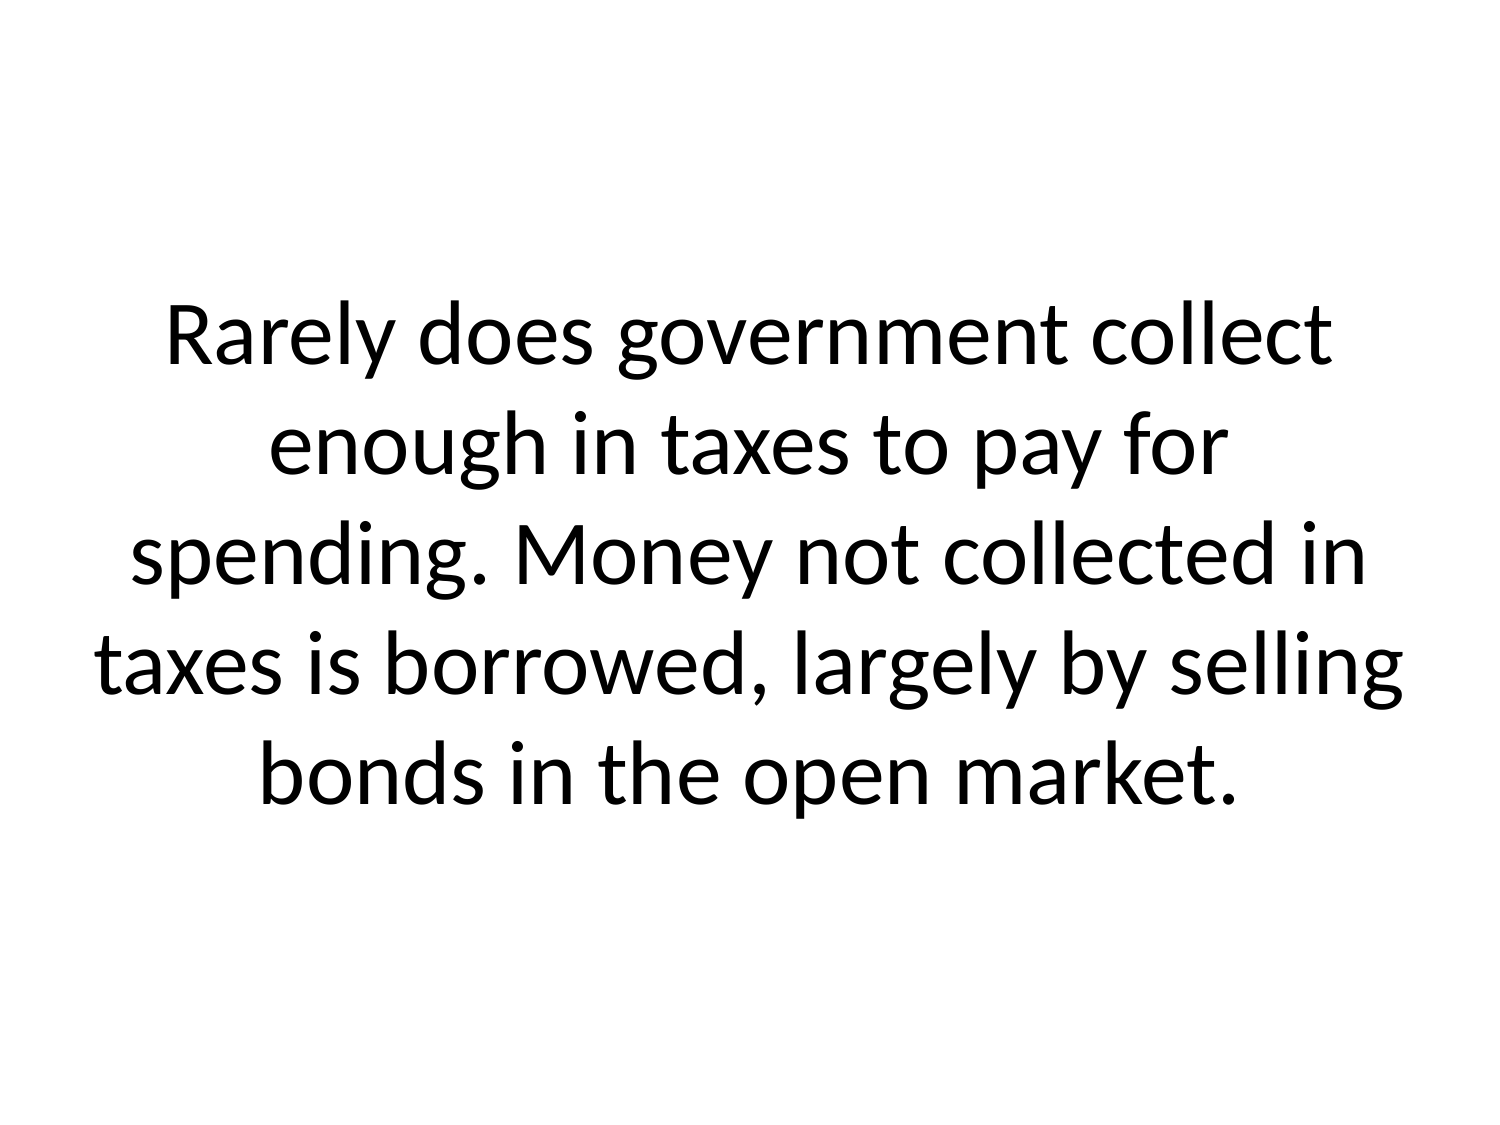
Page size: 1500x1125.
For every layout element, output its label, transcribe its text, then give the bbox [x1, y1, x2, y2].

title Rarely does government collect enough in taxes to pay for spending. Money not collected in taxes is borrowed, largely by selling bonds in the open market. [74, 44, 1426, 1051]
